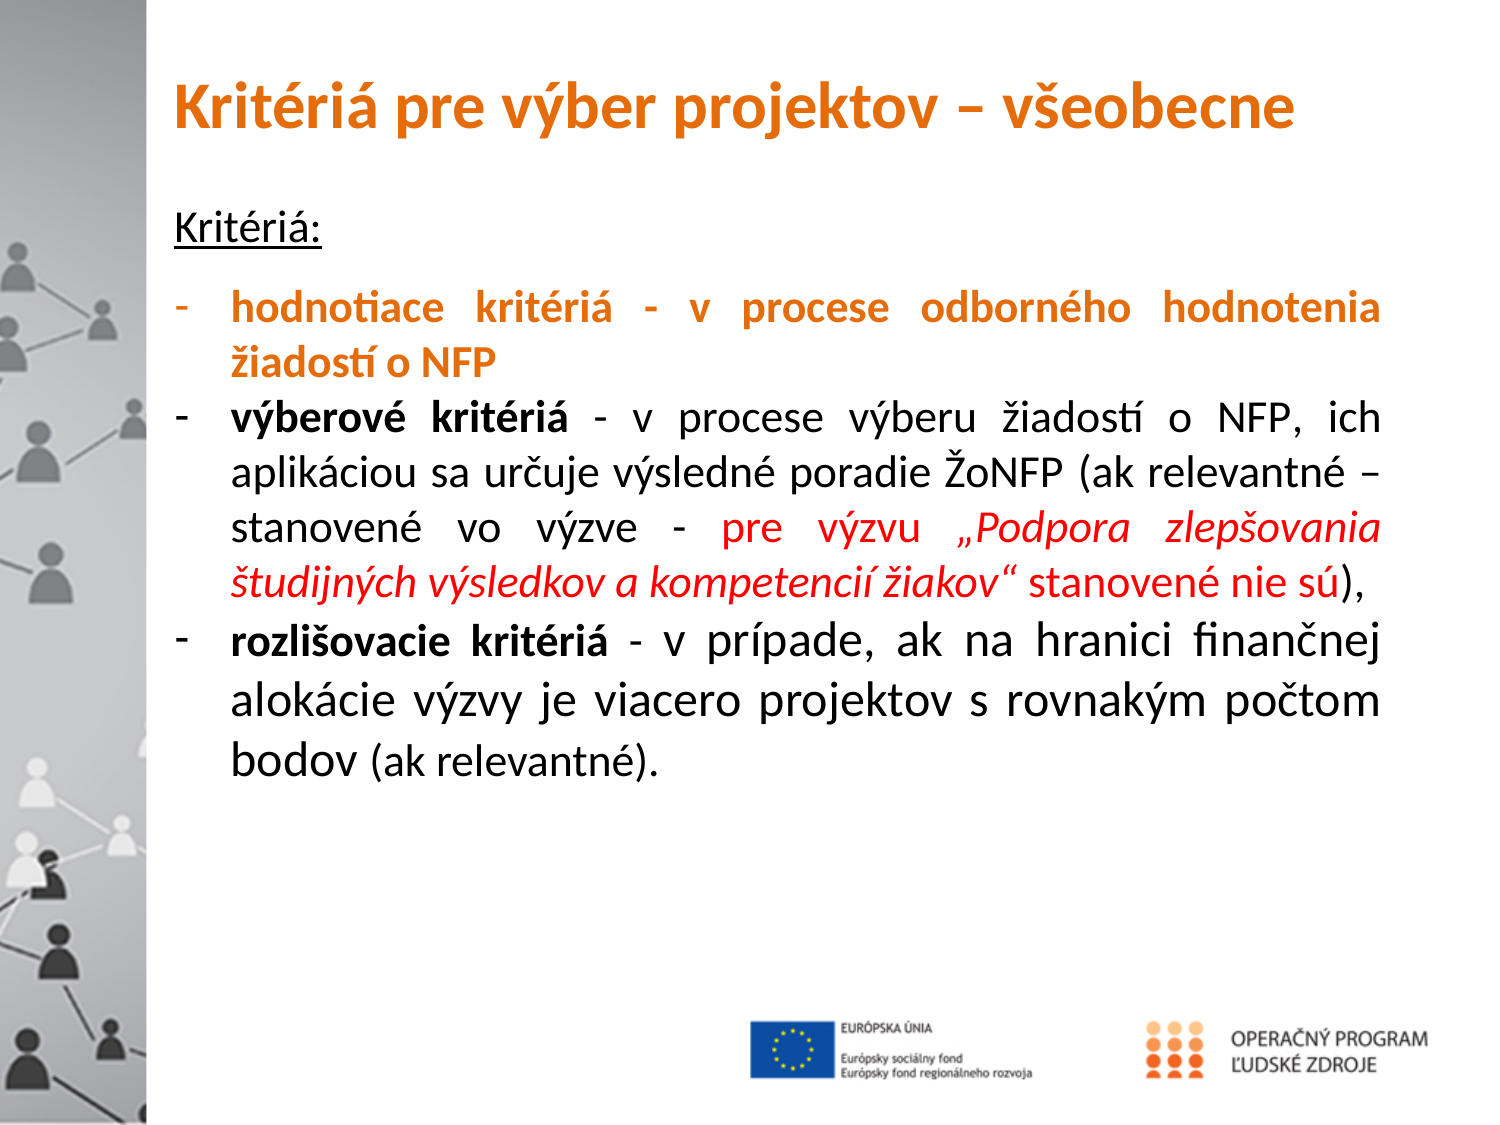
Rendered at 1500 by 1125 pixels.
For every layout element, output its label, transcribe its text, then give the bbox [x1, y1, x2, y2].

picture [0, 0, 1500, 1125]
list Kritériá pre výber projektov – všeobecne Kritériá: hodnotiace kritériá - v procese odborného hodnotenia žiadostí o NFP výberové kritériá - v procese výberu žiadostí o NFP, ich aplikáciou sa určuje výsledné poradie ŽoNFP (ak relevantné – stanovené vo výzve - pre výzvu „Podpora zlepšovania študijných výsledkov a kompetencií žiakov“ stanovené nie sú), rozlišovacie kritériá - v prípade, ak na hranici finančnej alokácie výzvy je viacero projektov s rovnakým počtom bodov (ak relevantné). [159, 54, 1398, 1000]
